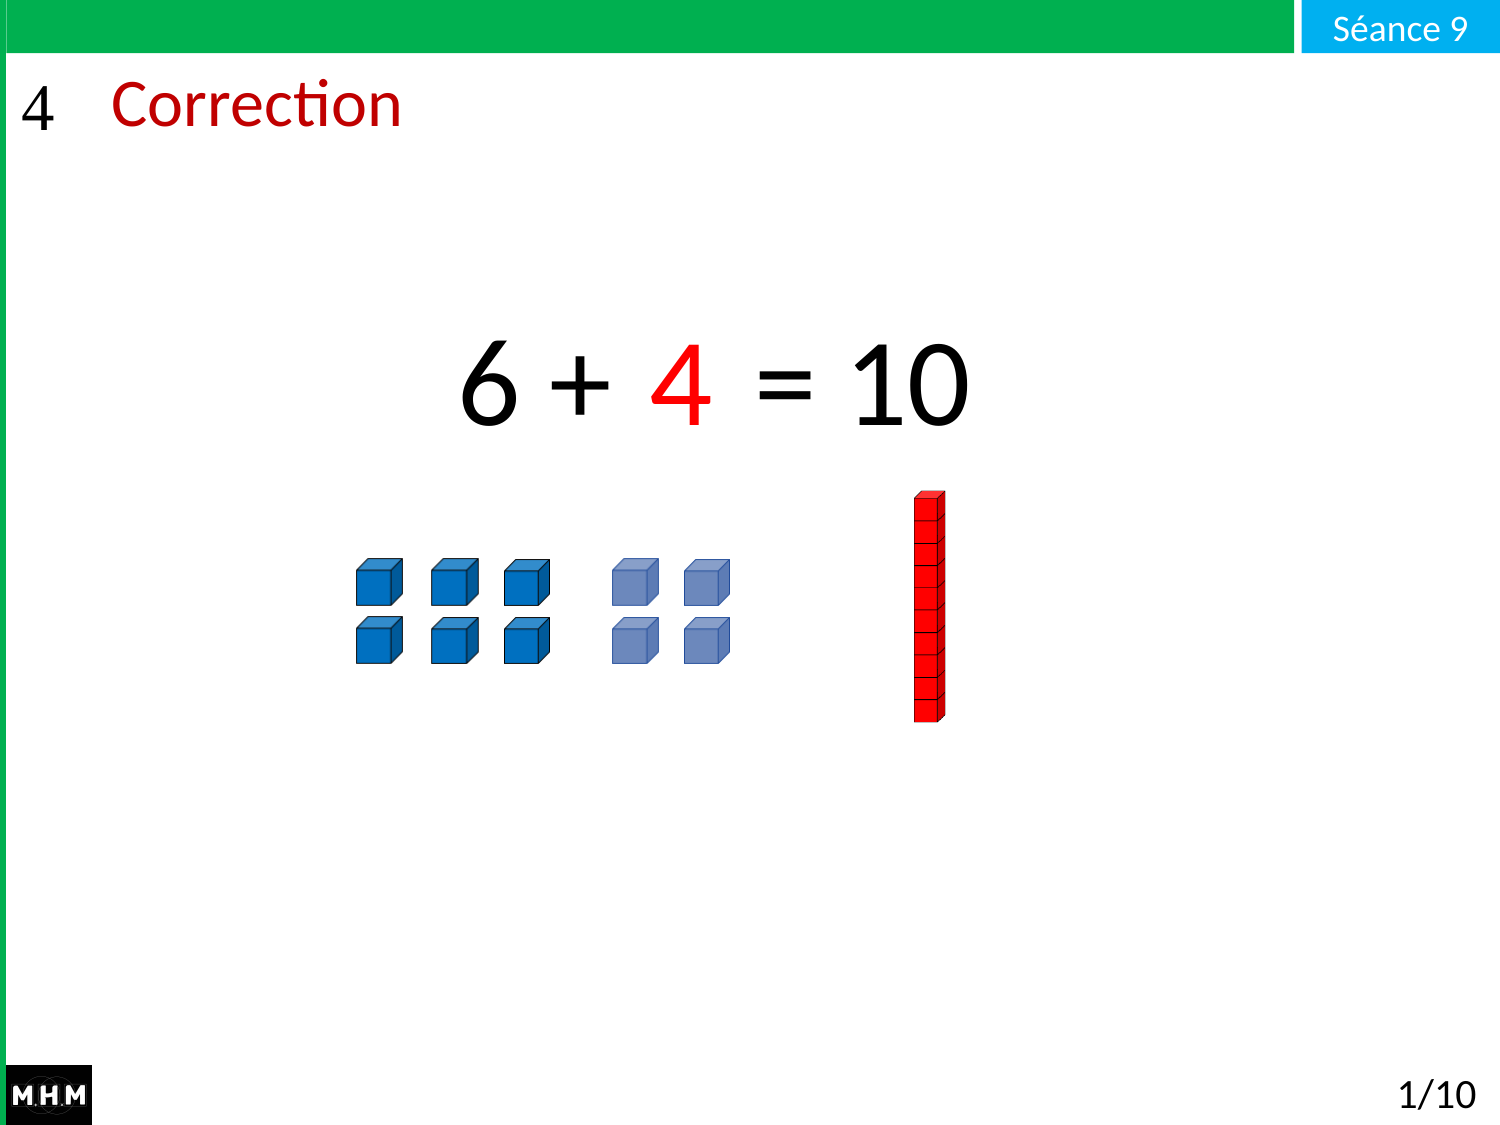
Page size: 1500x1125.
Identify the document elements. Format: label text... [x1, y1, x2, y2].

picture [500, 615, 553, 666]
text_box 4 [623, 292, 739, 458]
picture [609, 556, 662, 608]
text_box 6 + … = 10 [443, 292, 623, 458]
picture [428, 556, 482, 608]
list 1/10 [1373, 1064, 1500, 1125]
picture [681, 615, 733, 666]
picture [609, 615, 662, 666]
picture [6, 1065, 92, 1125]
picture [428, 615, 482, 666]
picture [912, 489, 948, 724]
picture [353, 614, 406, 666]
text_box 6 + … = 10 [739, 292, 1044, 458]
title Correction [96, 60, 1391, 150]
picture [681, 557, 733, 608]
picture [353, 556, 406, 608]
picture [500, 557, 553, 608]
